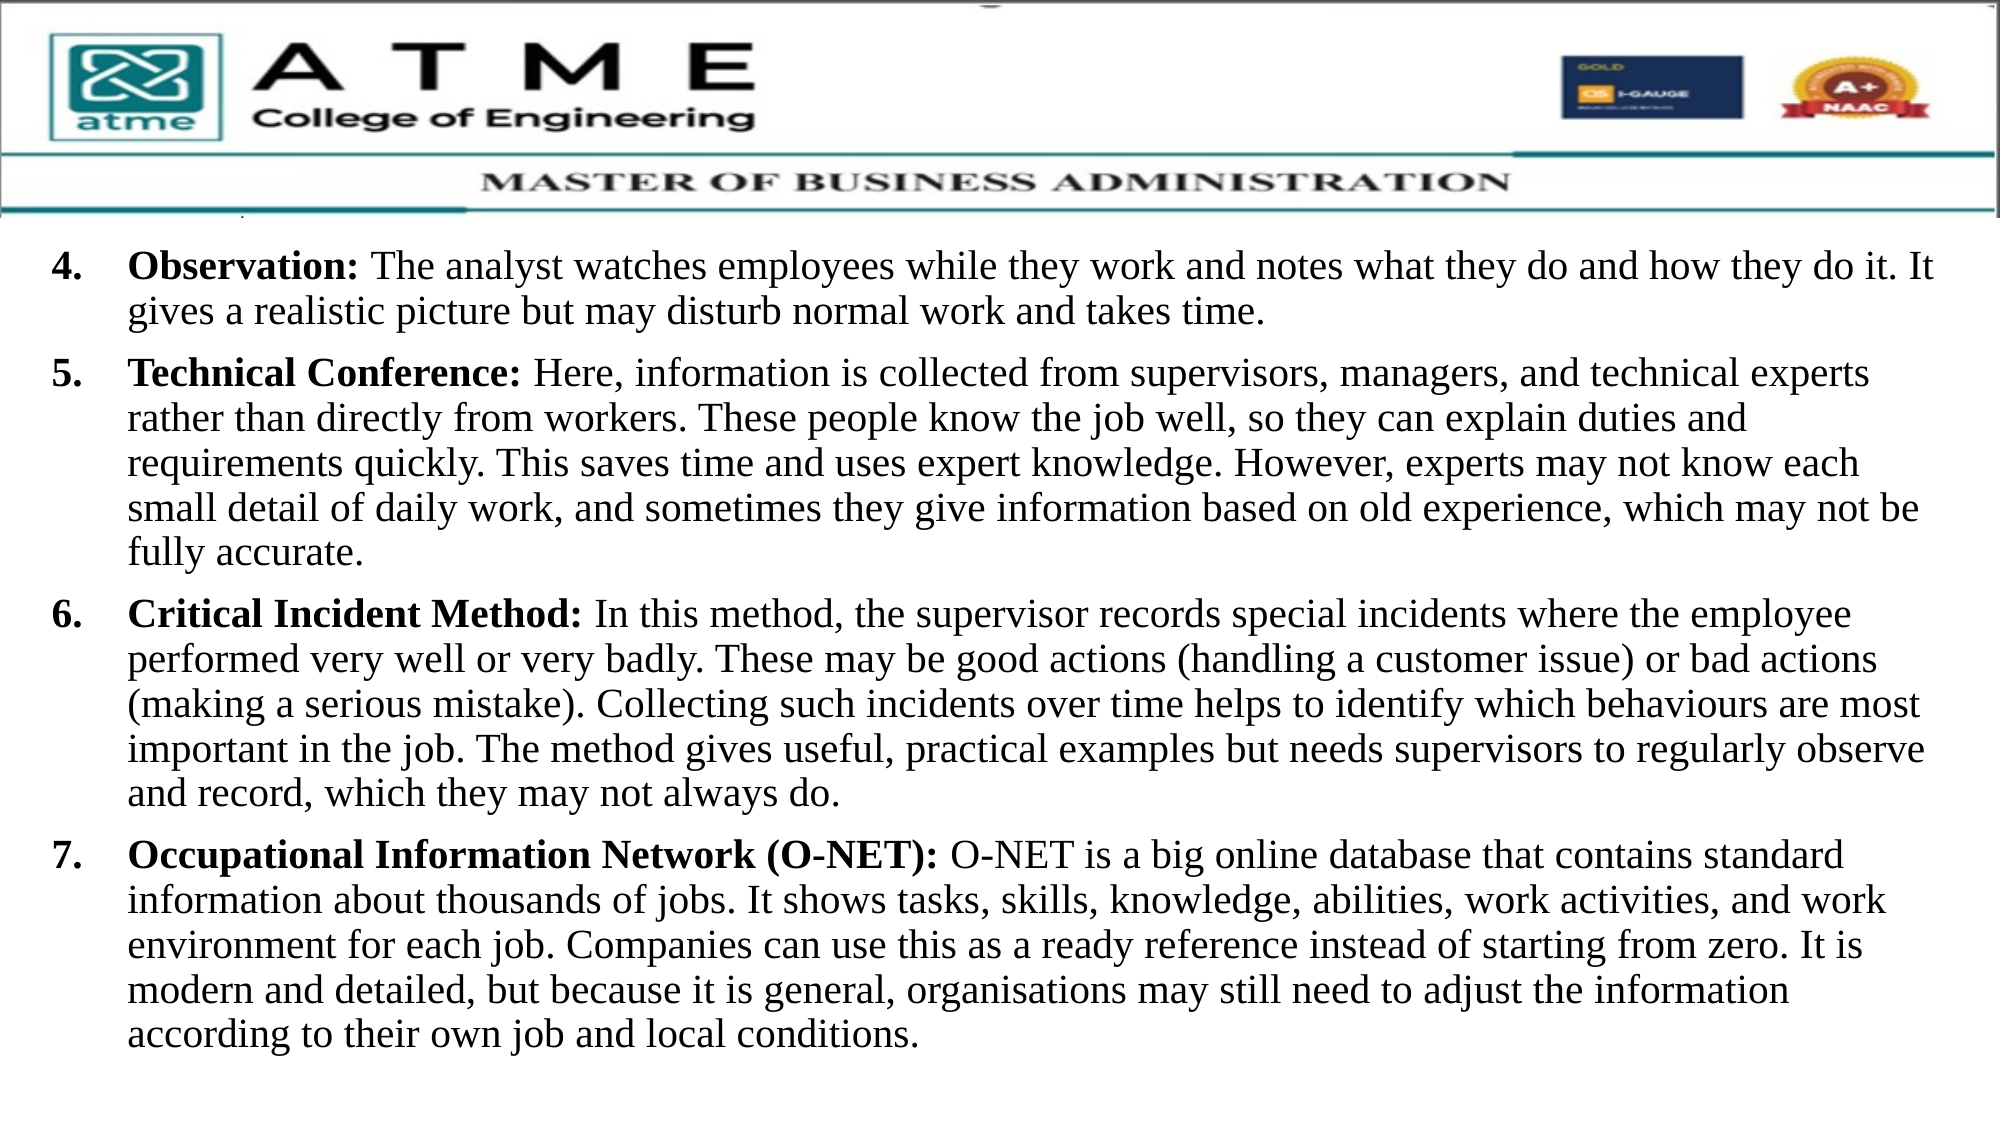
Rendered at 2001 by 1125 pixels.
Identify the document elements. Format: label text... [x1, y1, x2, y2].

list Observation: The analyst watches employees while they work and notes what they do and how they do it. It gives a realistic picture but may disturb normal work and takes time. Technical Conference: Here, information is collected from supervisors, managers, and technical experts rather than directly from workers. These people know the job well, so they can explain duties and requirements quickly. This saves time and uses expert knowledge. However, experts may not know each small detail of daily work, and sometimes they give information based on old experience, which may not be fully accurate. Critical Incident Method: In this method, the supervisor records special incidents where the employee performed very well or very badly. These may be good actions (handling a customer issue) or bad actions (making a serious mistake). Collecting such incidents over time helps to identify which behaviours are most important in the job. The method gives useful, practical examples but needs supervisors to regularly observe and record, which they may not always do. Occupational Information Network (O-NET): O-NET is a big online database that contains standard information about thousands of jobs. It shows tasks, skills, knowledge, abilities, work activities, and work environment for each job. Companies can use this as a ready reference instead of starting from zero. It is modern and detailed, but because it is general, organisations may still need to adjust the information according to their own job and local conditions. [36, 236, 1965, 1084]
picture [0, 0, 2000, 218]
